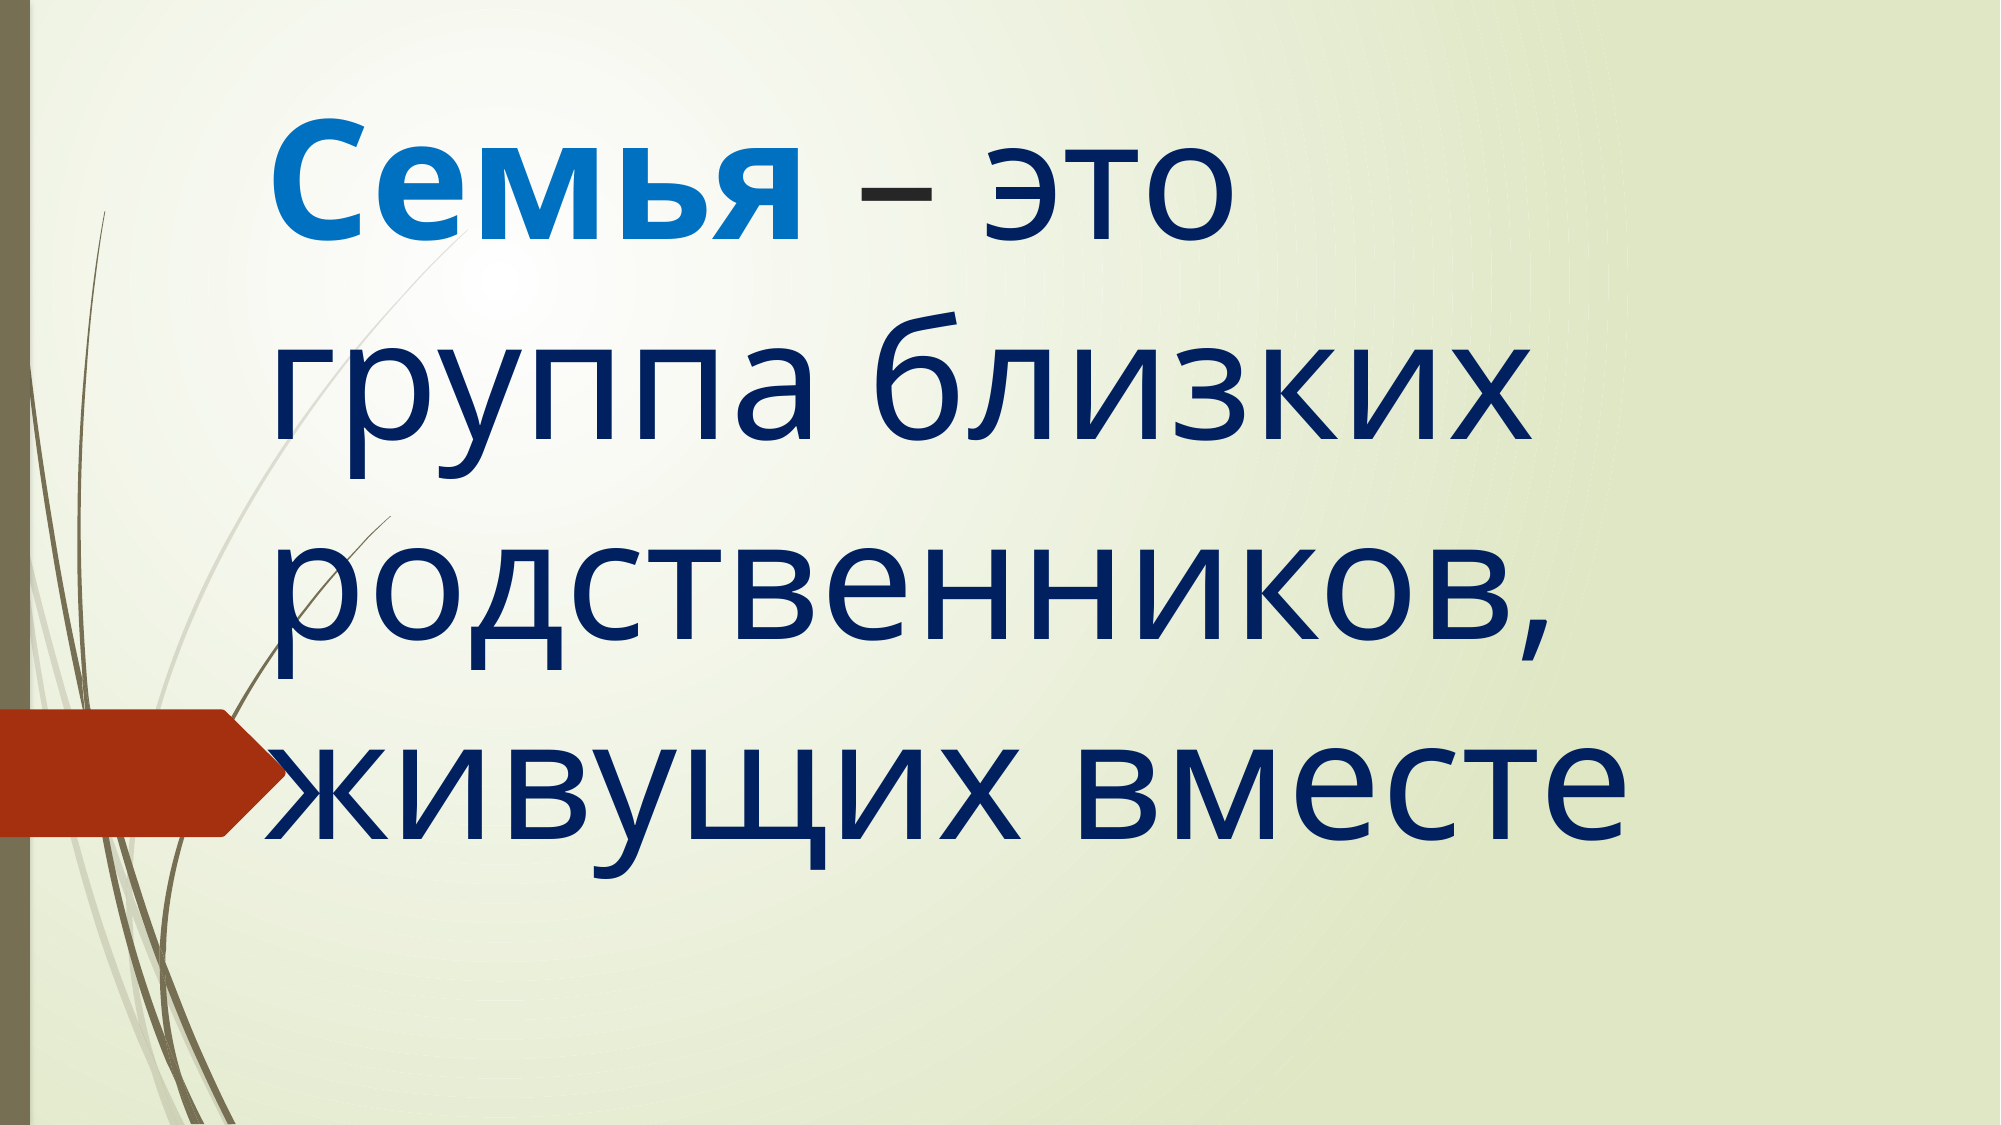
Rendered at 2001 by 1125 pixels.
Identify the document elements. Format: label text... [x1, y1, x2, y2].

title Семья – это группа близких родственников, живущих вместе [249, 83, 1750, 880]
